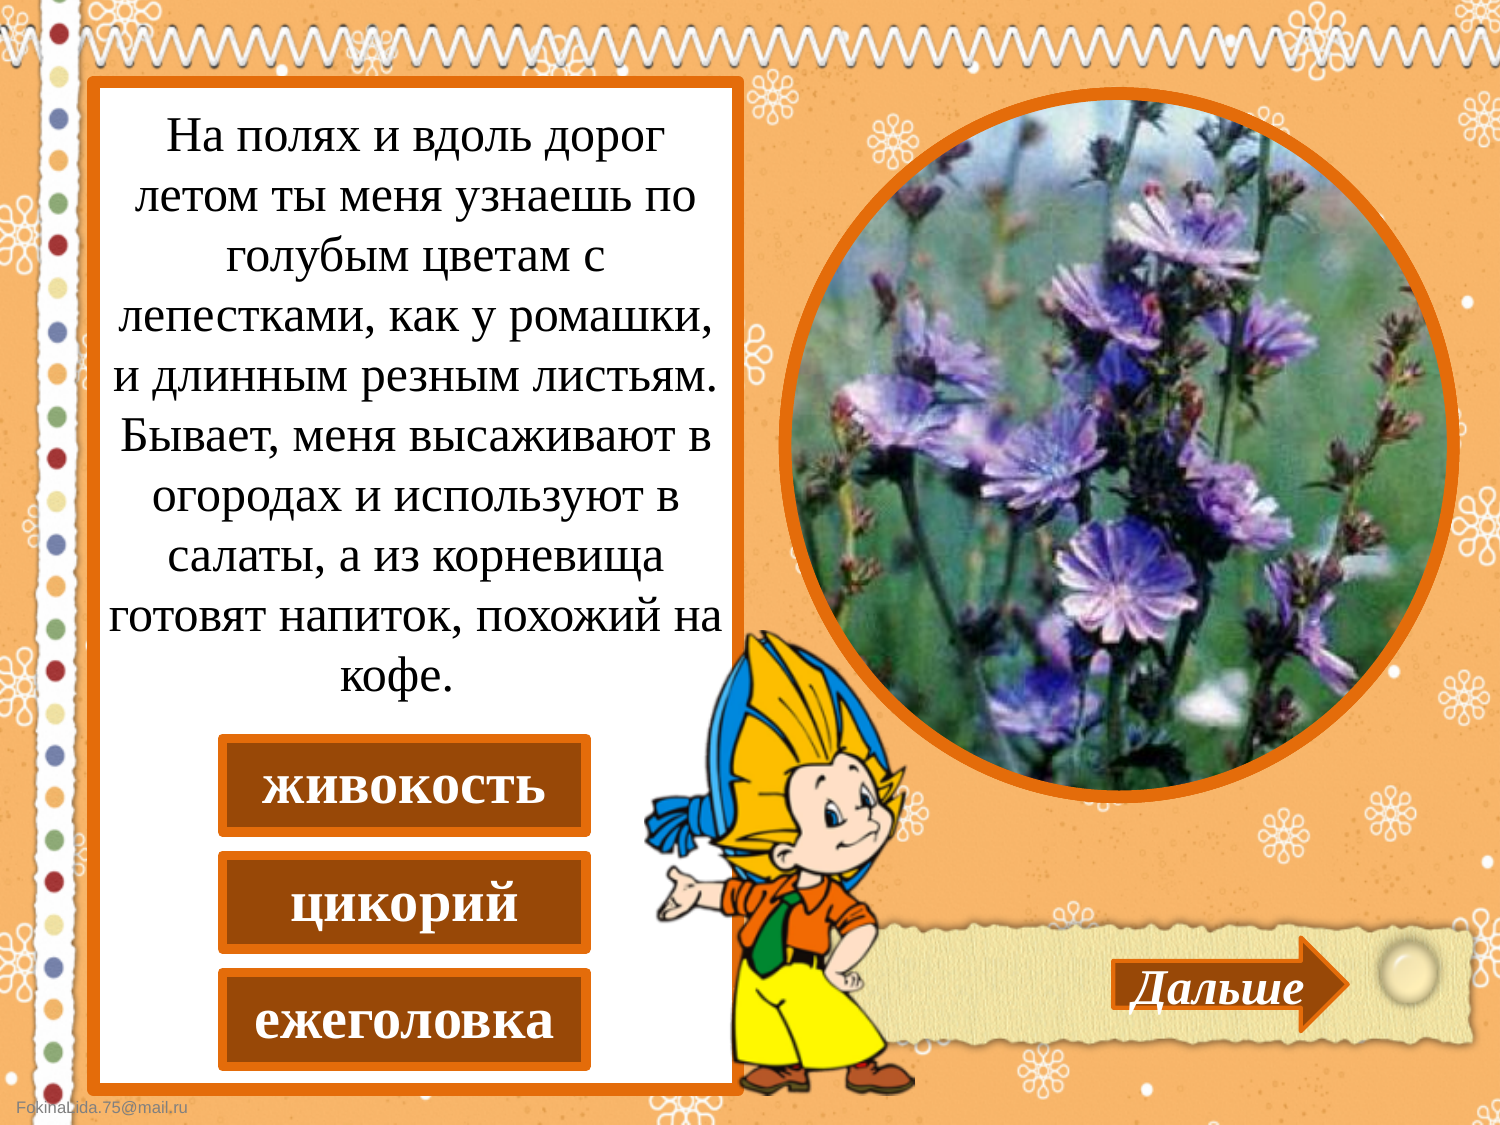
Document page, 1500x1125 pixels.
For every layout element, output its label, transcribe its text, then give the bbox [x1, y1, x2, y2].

text_box [783, 91, 1456, 799]
text_box На полях и вдоль дорог летом ты меня узнаешь по голубым цветам с лепестками, как у ромашки, и длинным резным листьям. Бывает, меня высаживают в огородах и используют в салаты, а из корневища готовят напиток, похожий на кофе. [93, 93, 739, 709]
text_box ежеголовка [220, 970, 588, 1068]
text_box цикорий [220, 853, 588, 951]
text_box живокость [220, 736, 588, 834]
picture [0, 0, 1500, 1125]
text_box Дальше [1111, 935, 1350, 1034]
